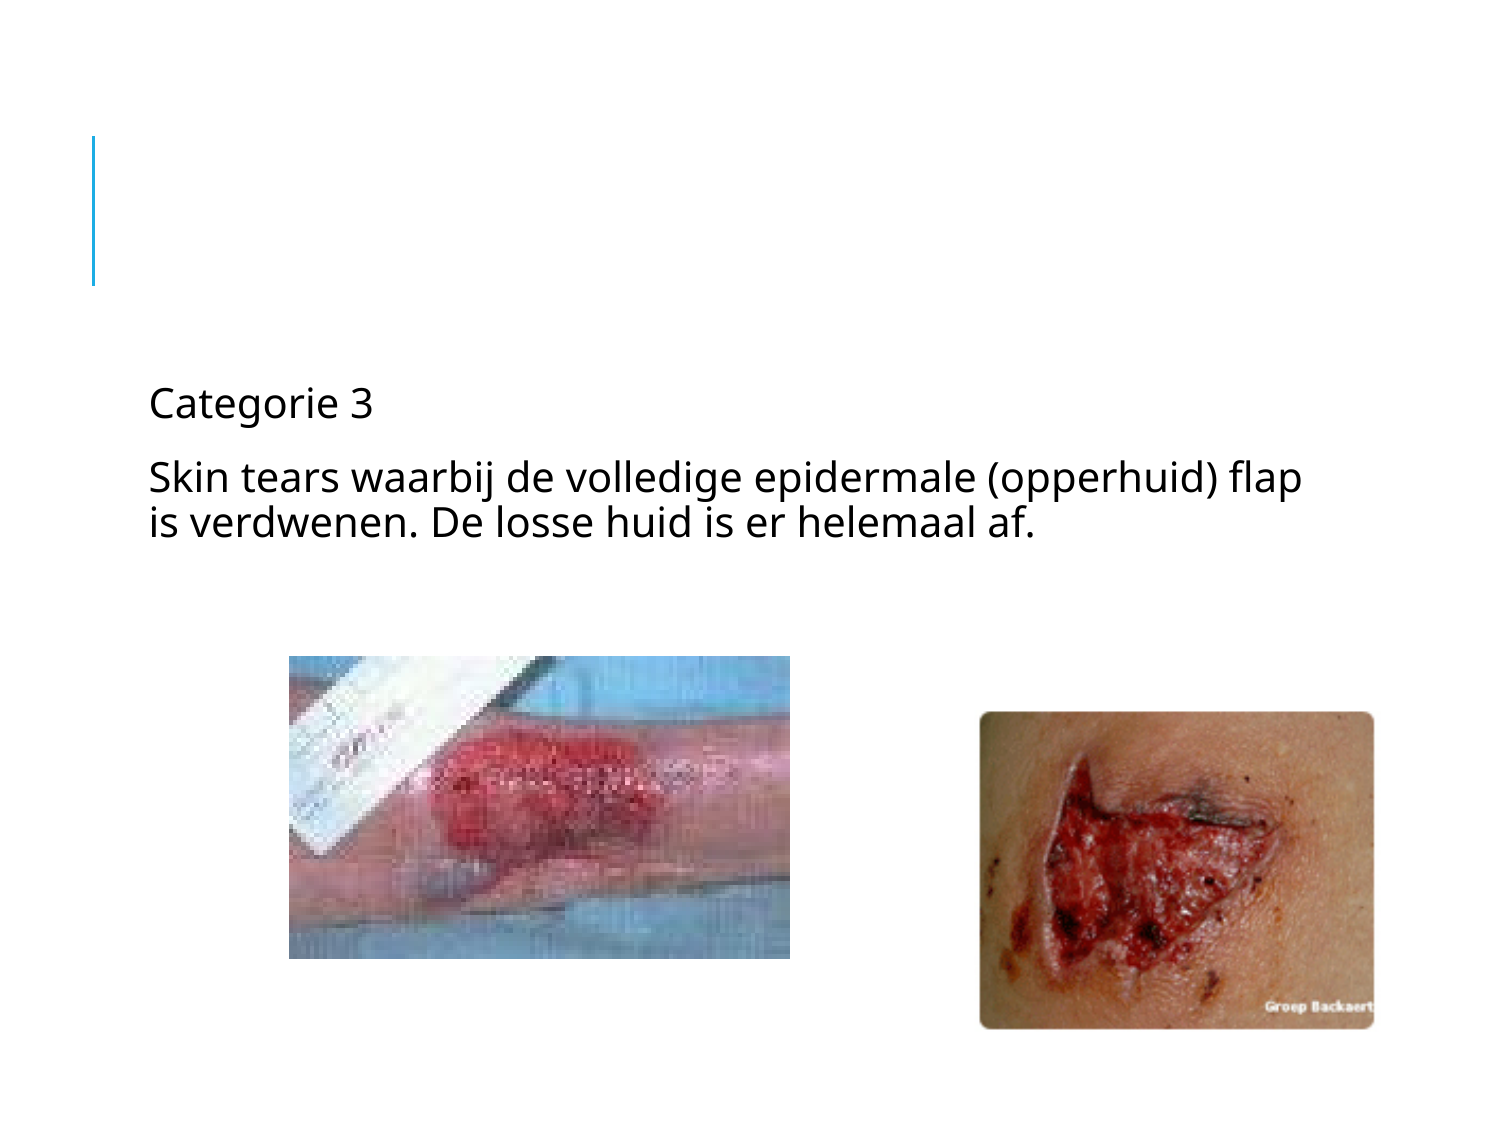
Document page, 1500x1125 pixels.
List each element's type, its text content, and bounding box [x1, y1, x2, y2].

picture [289, 656, 790, 960]
picture [974, 709, 1383, 1034]
list Categorie 3 Skin tears waarbij de volledige epidermale (opperhuid) flap is verdwenen. De losse huid is er helemaal af. [126, 375, 1322, 1035]
